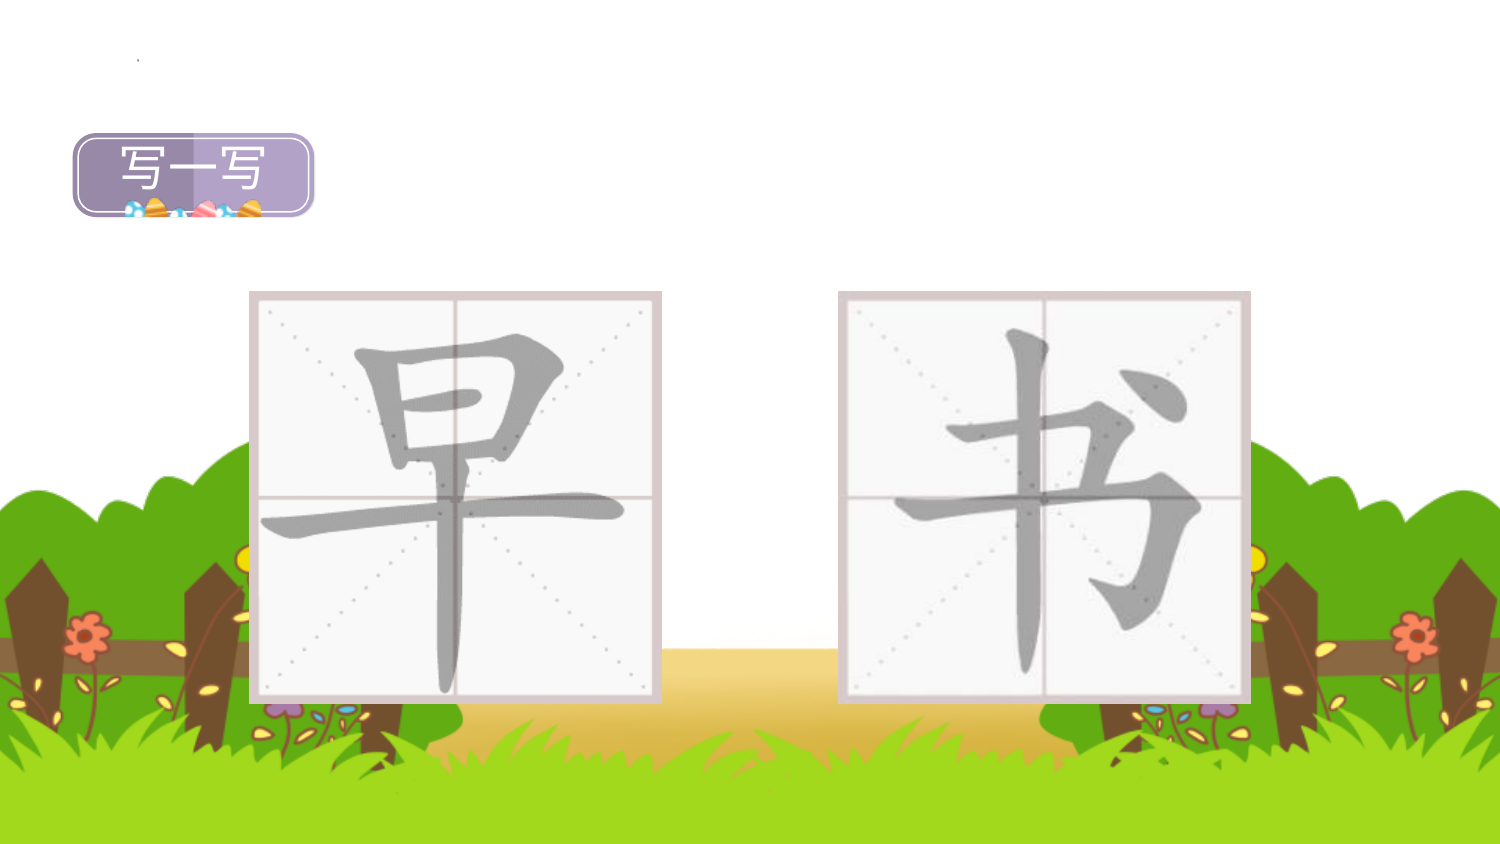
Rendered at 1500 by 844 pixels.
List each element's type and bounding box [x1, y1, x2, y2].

text_box [72, 129, 314, 218]
picture [0, 95, 1500, 844]
